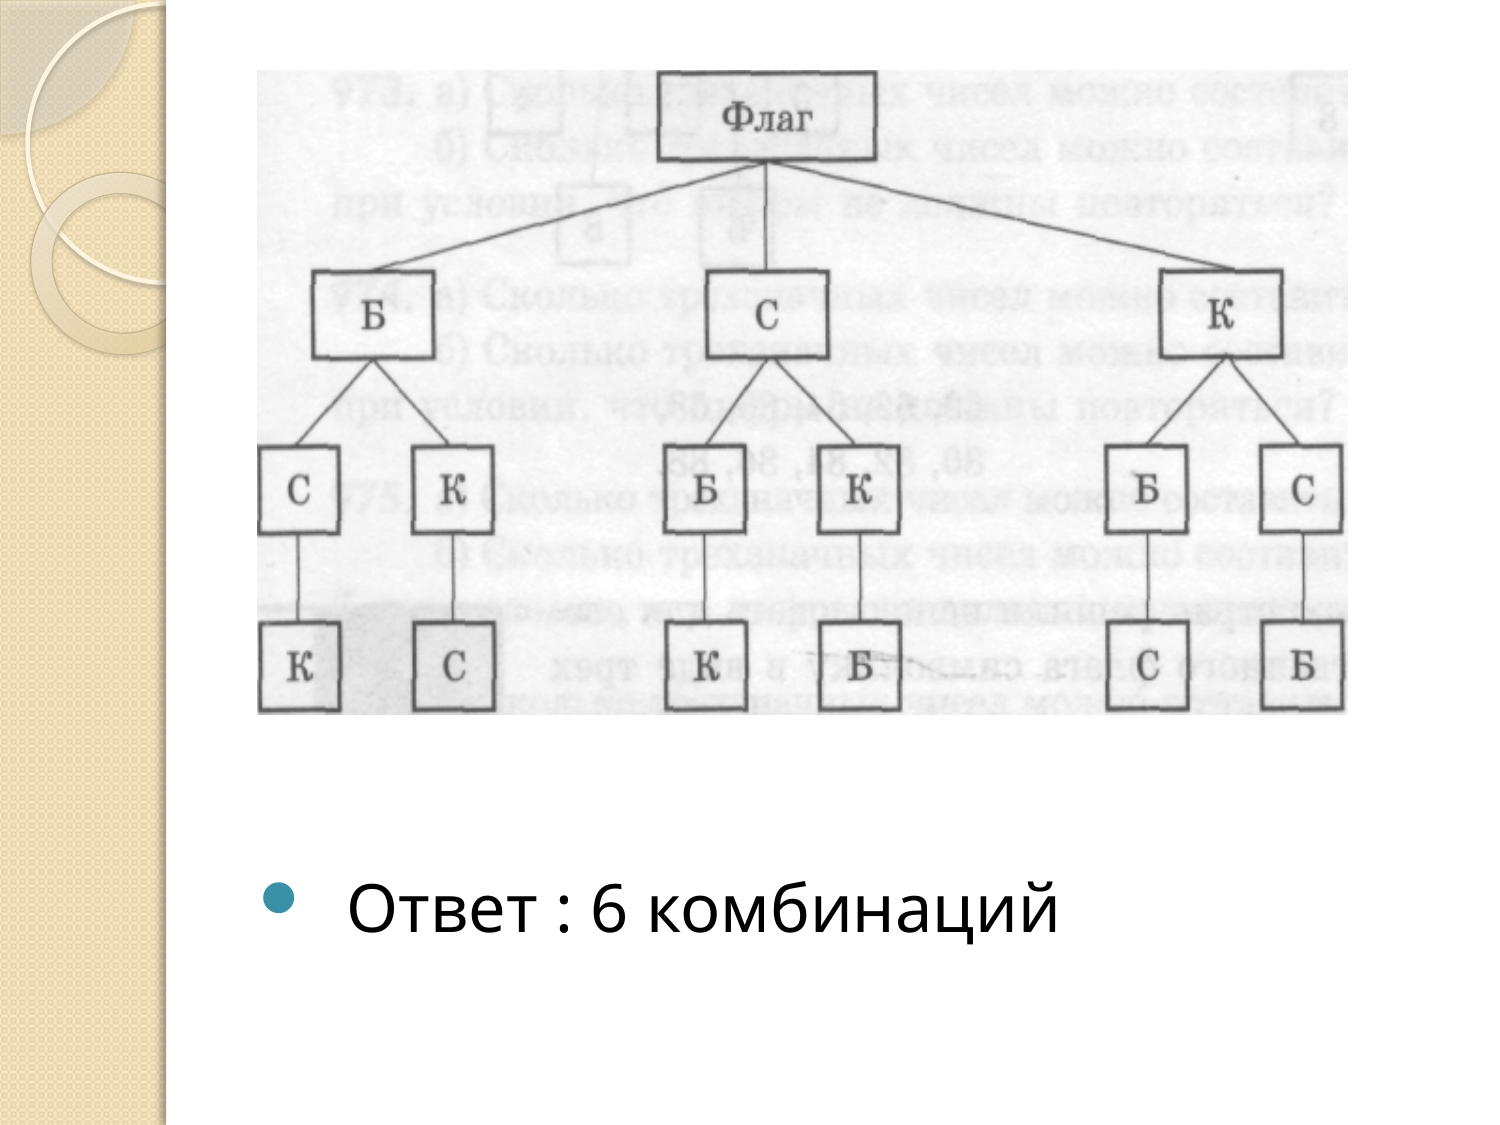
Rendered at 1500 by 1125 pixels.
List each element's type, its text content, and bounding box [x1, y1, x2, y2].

list Ответ : 6 комбинаций [229, 857, 1461, 1028]
picture [257, 70, 1348, 716]
